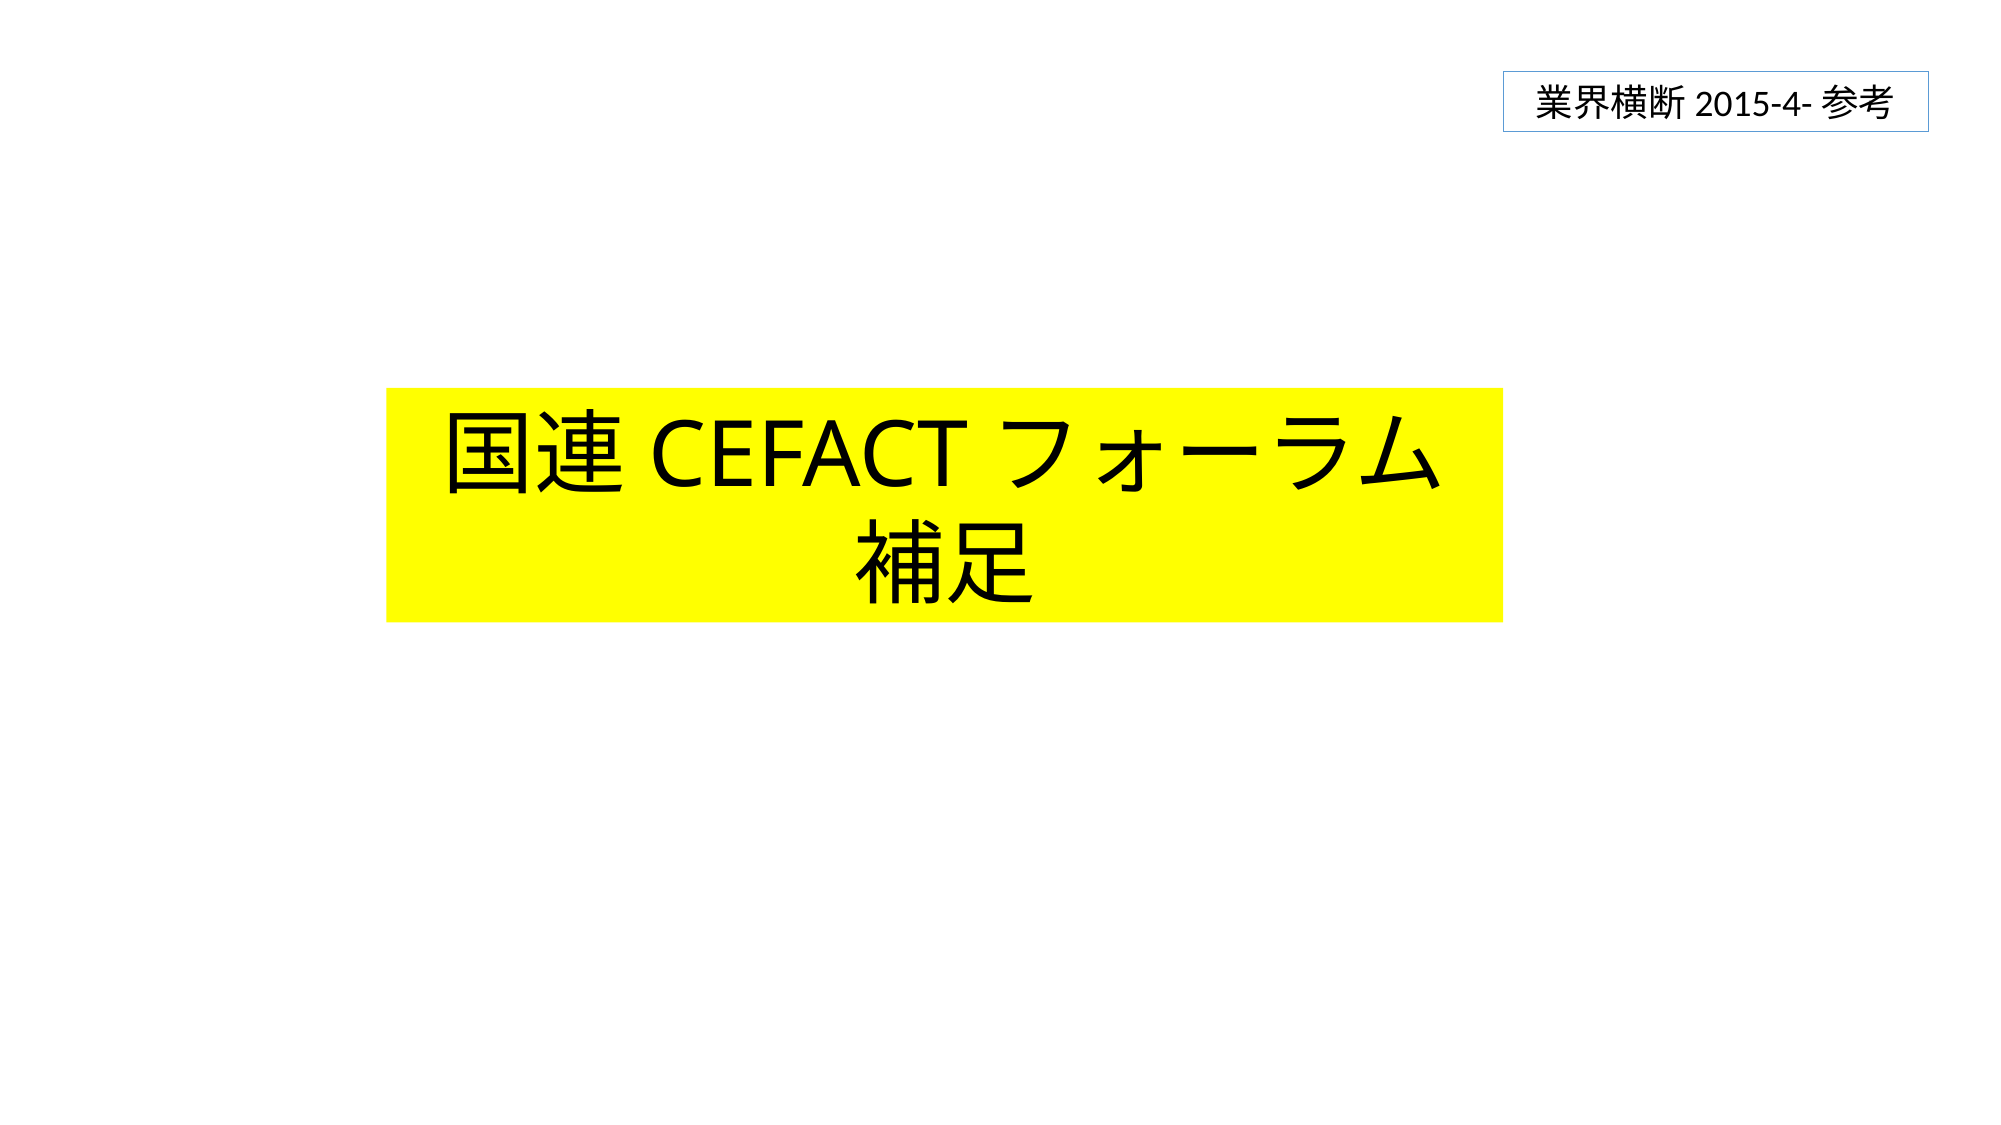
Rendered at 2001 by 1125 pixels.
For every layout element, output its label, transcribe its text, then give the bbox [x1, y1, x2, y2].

text_box 国連CEFACTフォーラム 補足 [386, 387, 1504, 623]
text_box 業界横断2015-4-参考 [1503, 71, 1929, 132]
